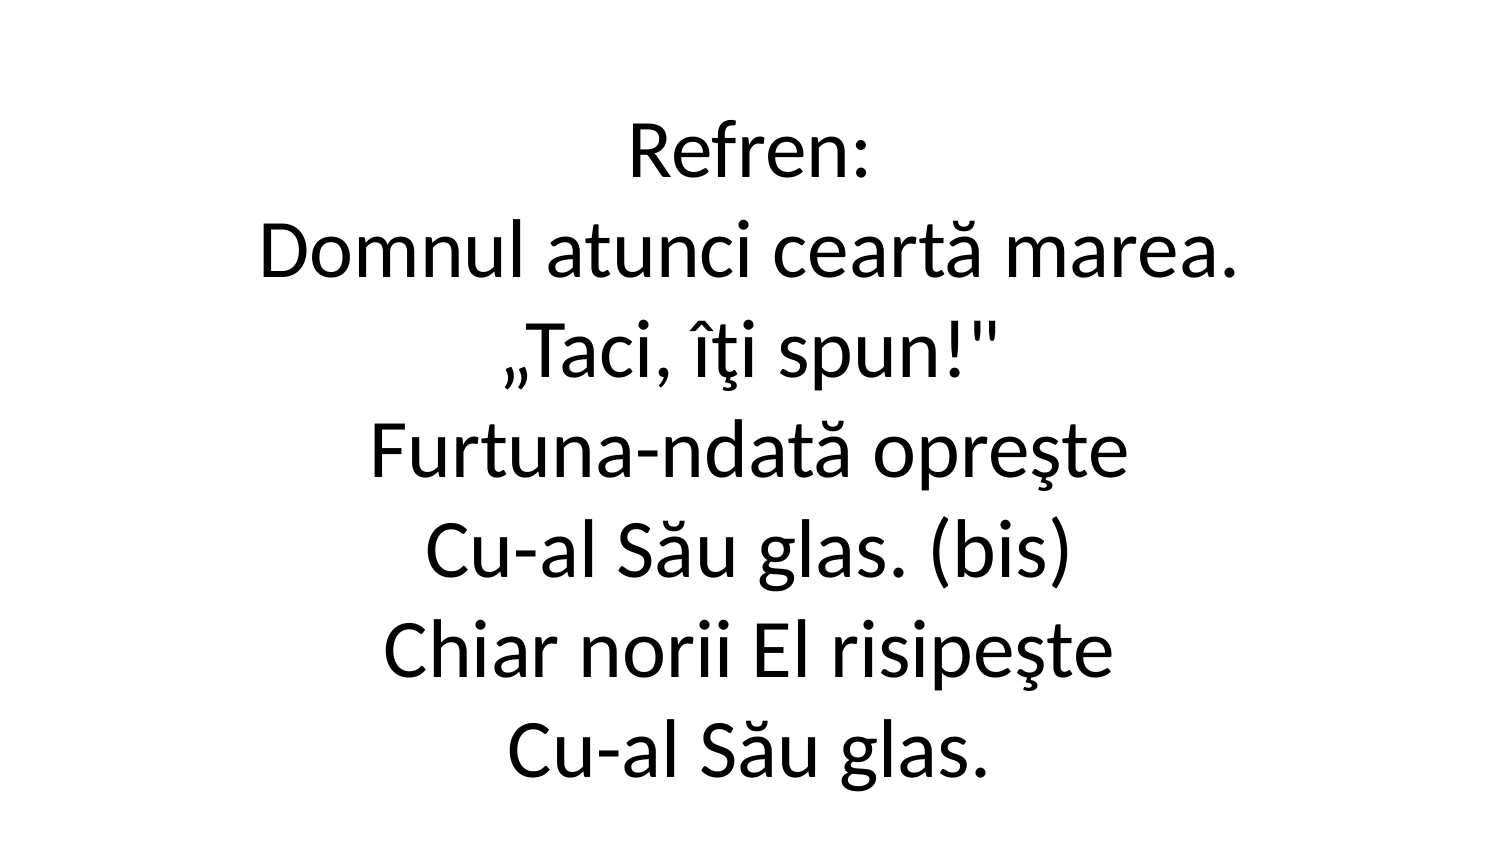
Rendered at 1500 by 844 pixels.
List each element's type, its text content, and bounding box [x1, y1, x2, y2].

text_box Refren: Domnul atunci ceartă marea. „Taci, îţi spun!" Furtuna-ndată opreşte Cu-al Său glas. (bis) Chiar norii El risipeşte Cu-al Său glas. [243, 42, 1257, 802]
